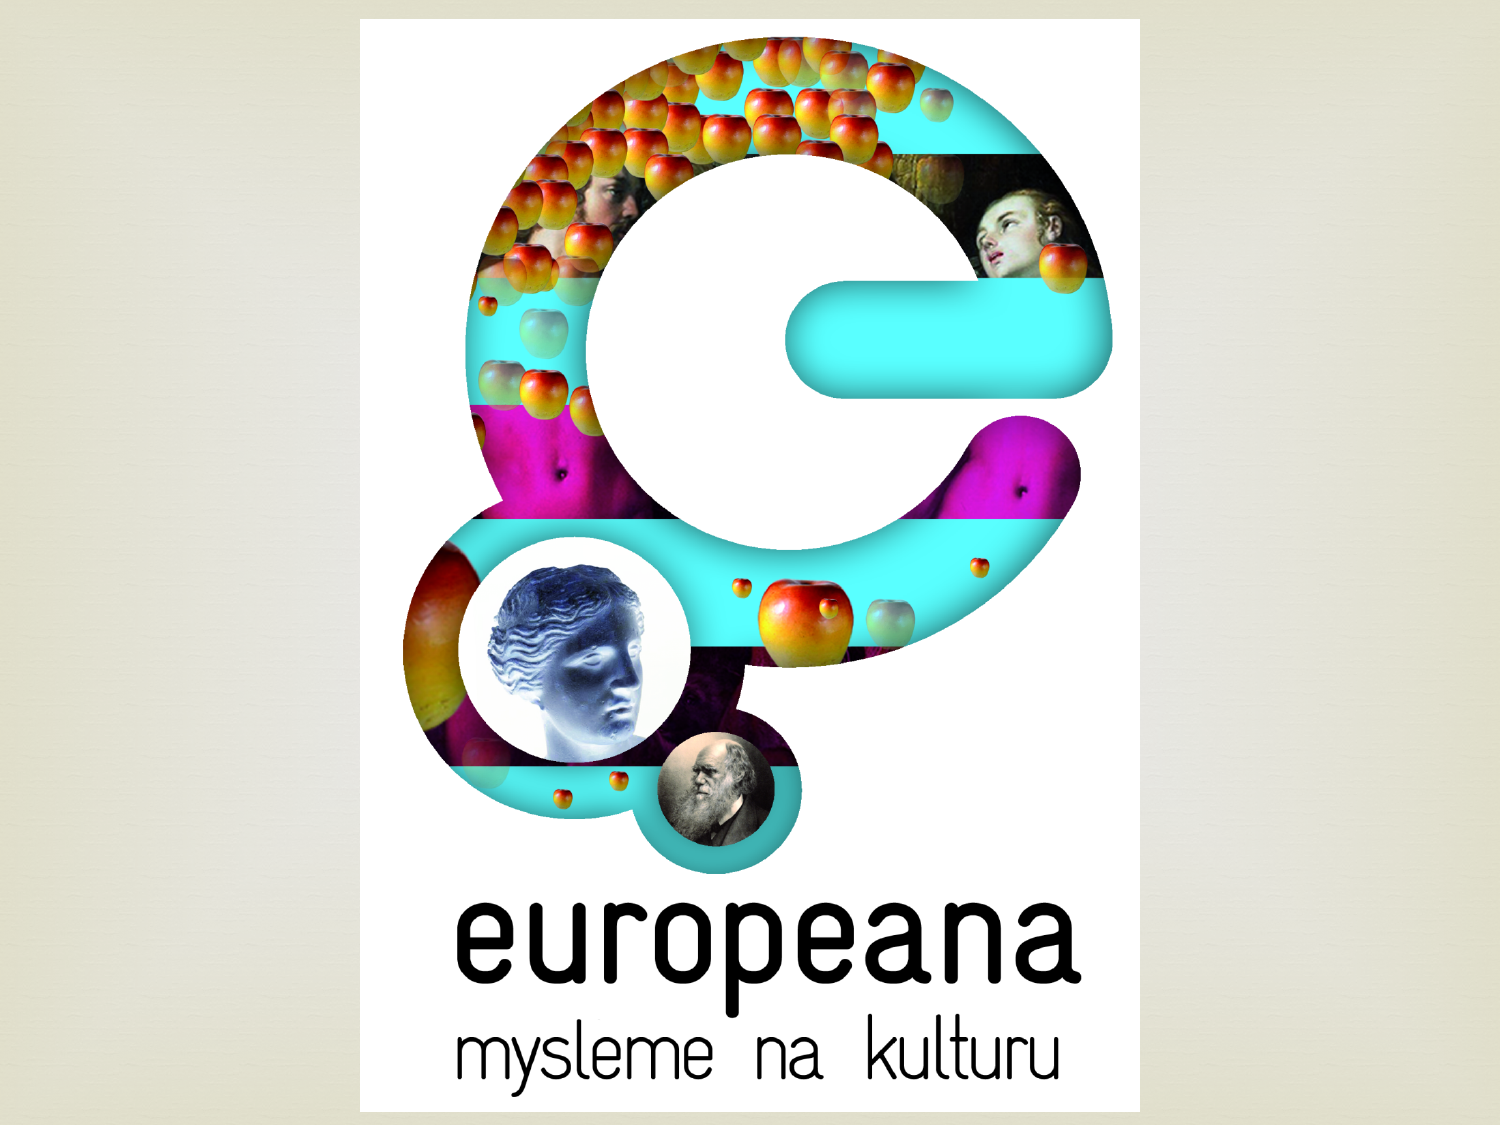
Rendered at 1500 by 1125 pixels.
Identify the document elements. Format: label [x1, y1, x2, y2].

picture [359, 18, 1141, 1113]
